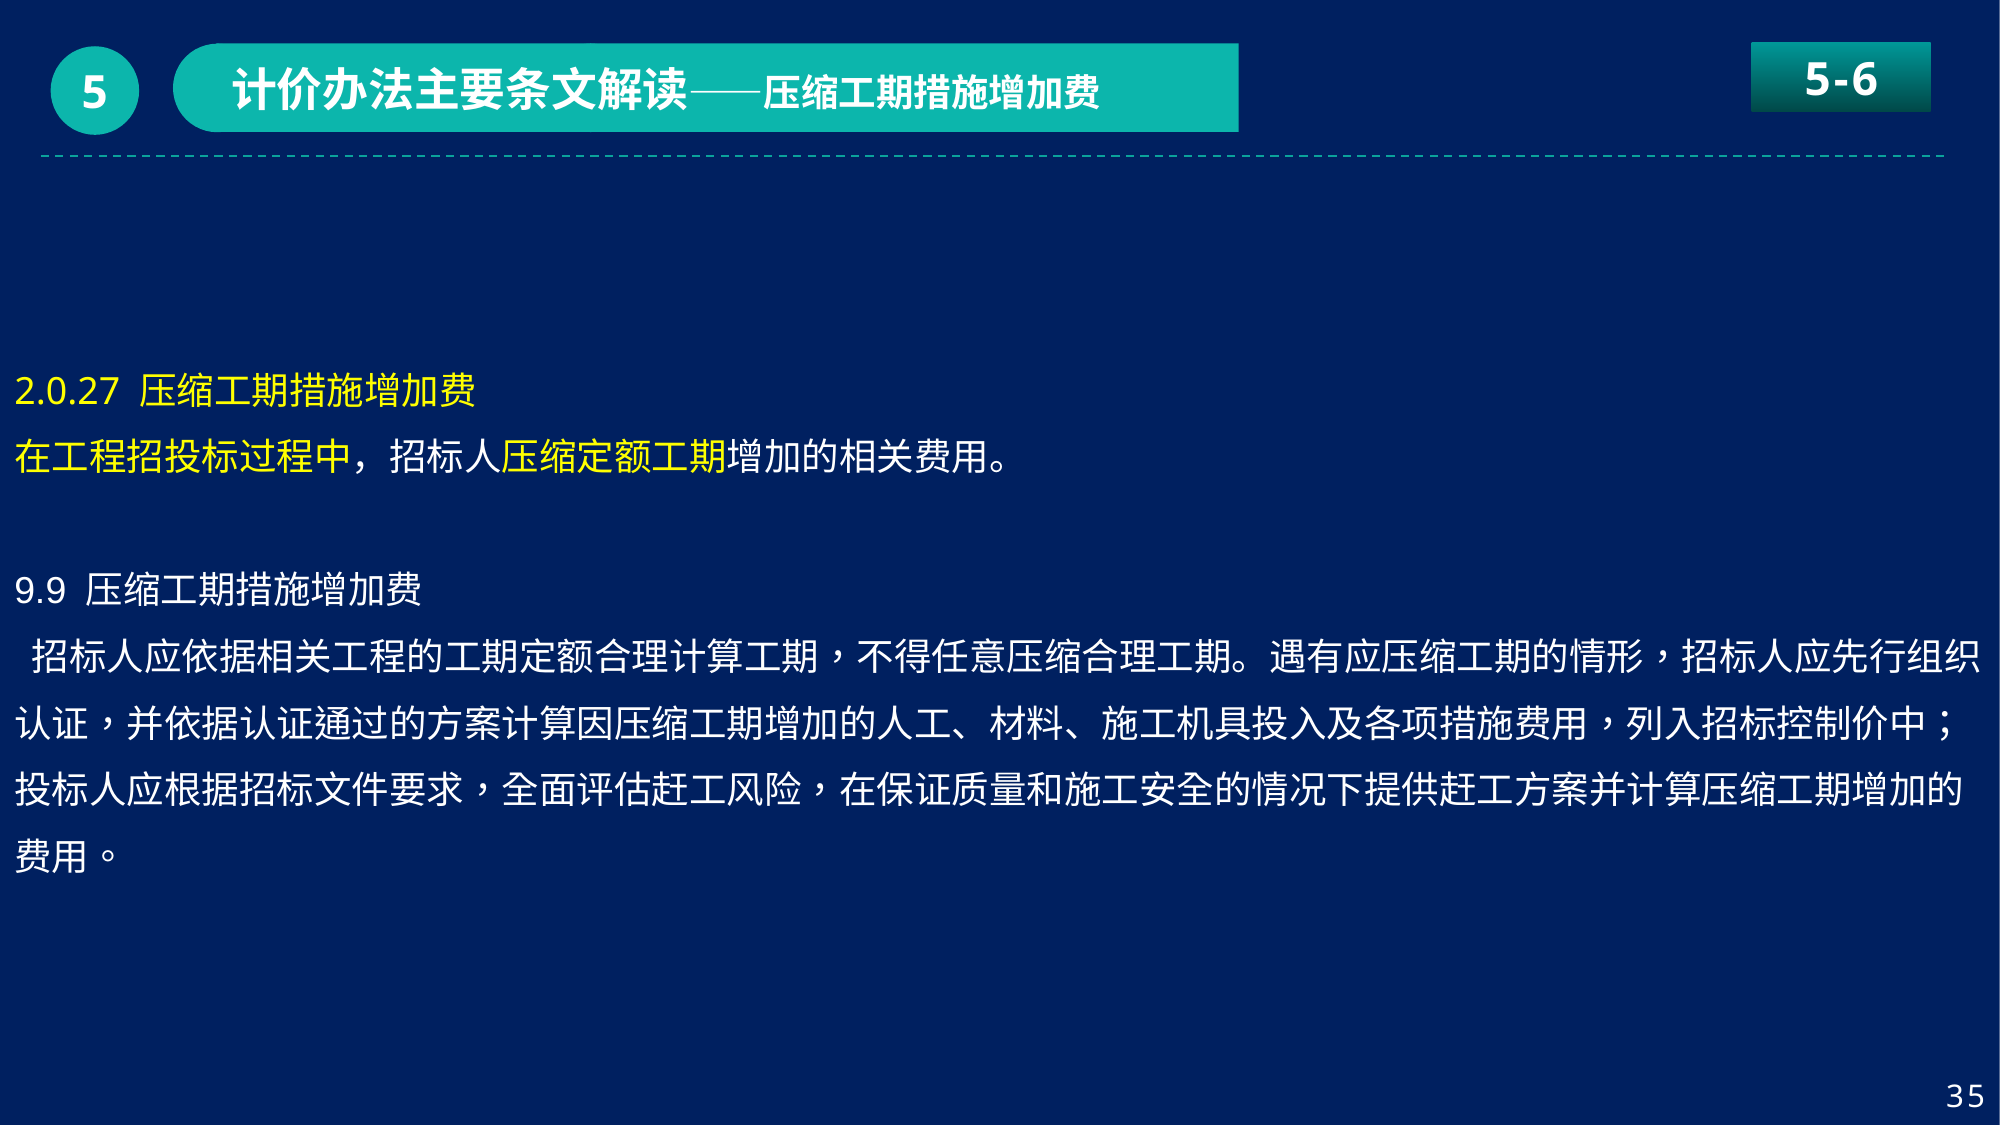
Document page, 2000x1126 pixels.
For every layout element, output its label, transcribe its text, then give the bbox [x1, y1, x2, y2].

text_box 2.0.27 压缩工期措施增加费 在工程招投标过程中，招标人压缩定额工期增加的相关费用。 9.9 压缩工期措施增加费 招标人应依据相关工程的工期定额合理计算工期，不得任意压缩合理工期。遇有应压缩工期的情形，招标人应先行组织认证，并依据认证通过的方案计算因压缩工期增加的人工、材料、施工机具投入及各项措施费用，列入招标控制价中；投标人应根据招标文件要求，全面评估赶工风险，在保证质量和施工安全的情况下提供赶工方案并计算压缩工期增加的费用。 [0, 337, 2000, 975]
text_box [40, 43, 1950, 157]
text_box 35 [1905, 1065, 2000, 1126]
